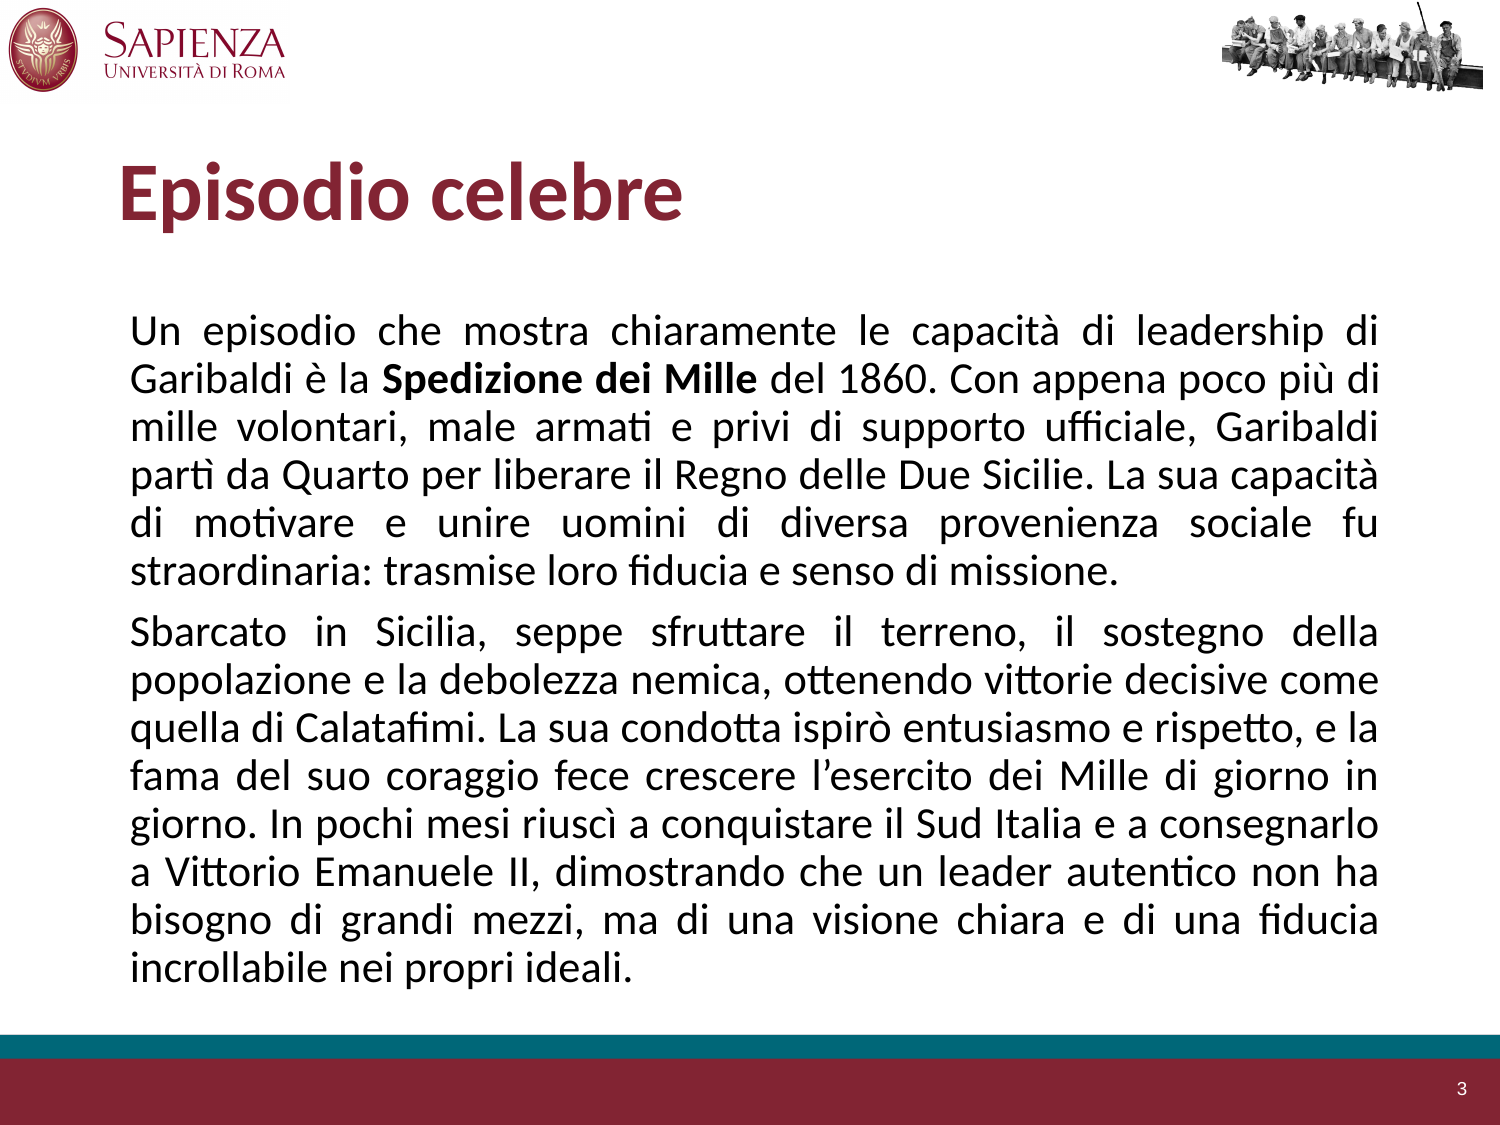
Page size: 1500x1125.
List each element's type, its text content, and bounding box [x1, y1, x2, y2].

picture [1222, 1, 1483, 92]
picture [0, 0, 290, 104]
list Un episodio che mostra chiaramente le capacità di leadership di Garibaldi è la Spedizione dei Mille del 1860. Con appena poco più di mille volontari, male armati e privi di supporto ufficiale, Garibaldi partì da Quarto per liberare il Regno delle Due Sicilie. La sua capacità di motivare e unire uomini di diversa provenienza sociale fu straordinaria: trasmise loro fiducia e senso di missione. Sbarcato in Sicilia, seppe sfruttare il terreno, il sostegno della popolazione e la debolezza nemica, ottenendo vittorie decisive come quella di Calatafimi. La sua condotta ispirò entusiasmo e rispetto, e la fama del suo coraggio fece crescere l’esercito dei Mille di giorno in giorno. In pochi mesi riuscì a conquistare il Sud Italia e a consegnarlo a Vittorio Emanuele II, dimostrando che un leader autentico non ha bisogno di grandi mezzi, ma di una visione chiara e di una fiducia incrollabile nei propri ideali. [103, 299, 1397, 1014]
title Episodio celebre [103, 85, 1397, 299]
slide_number 3 [1144, 1057, 1483, 1118]
